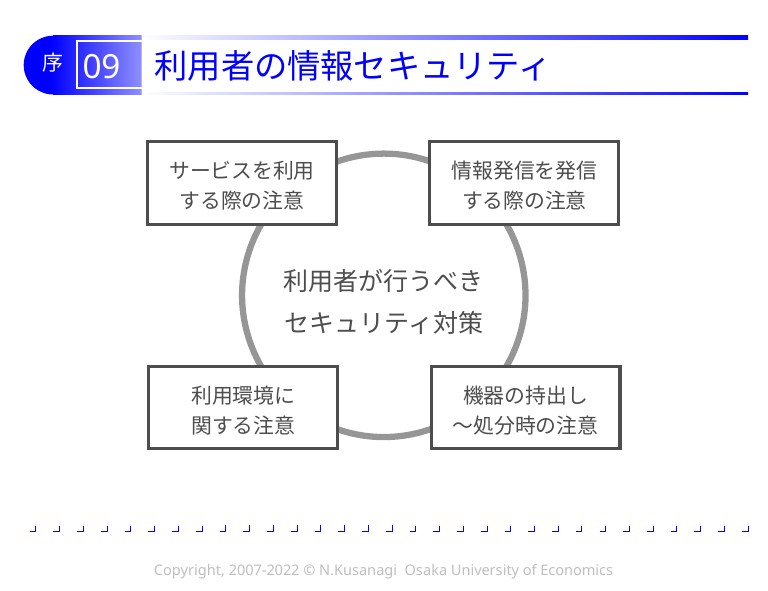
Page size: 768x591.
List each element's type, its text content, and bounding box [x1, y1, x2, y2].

title 09 利用者の情報セキュリティ [76, 40, 756, 89]
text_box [147, 141, 621, 449]
